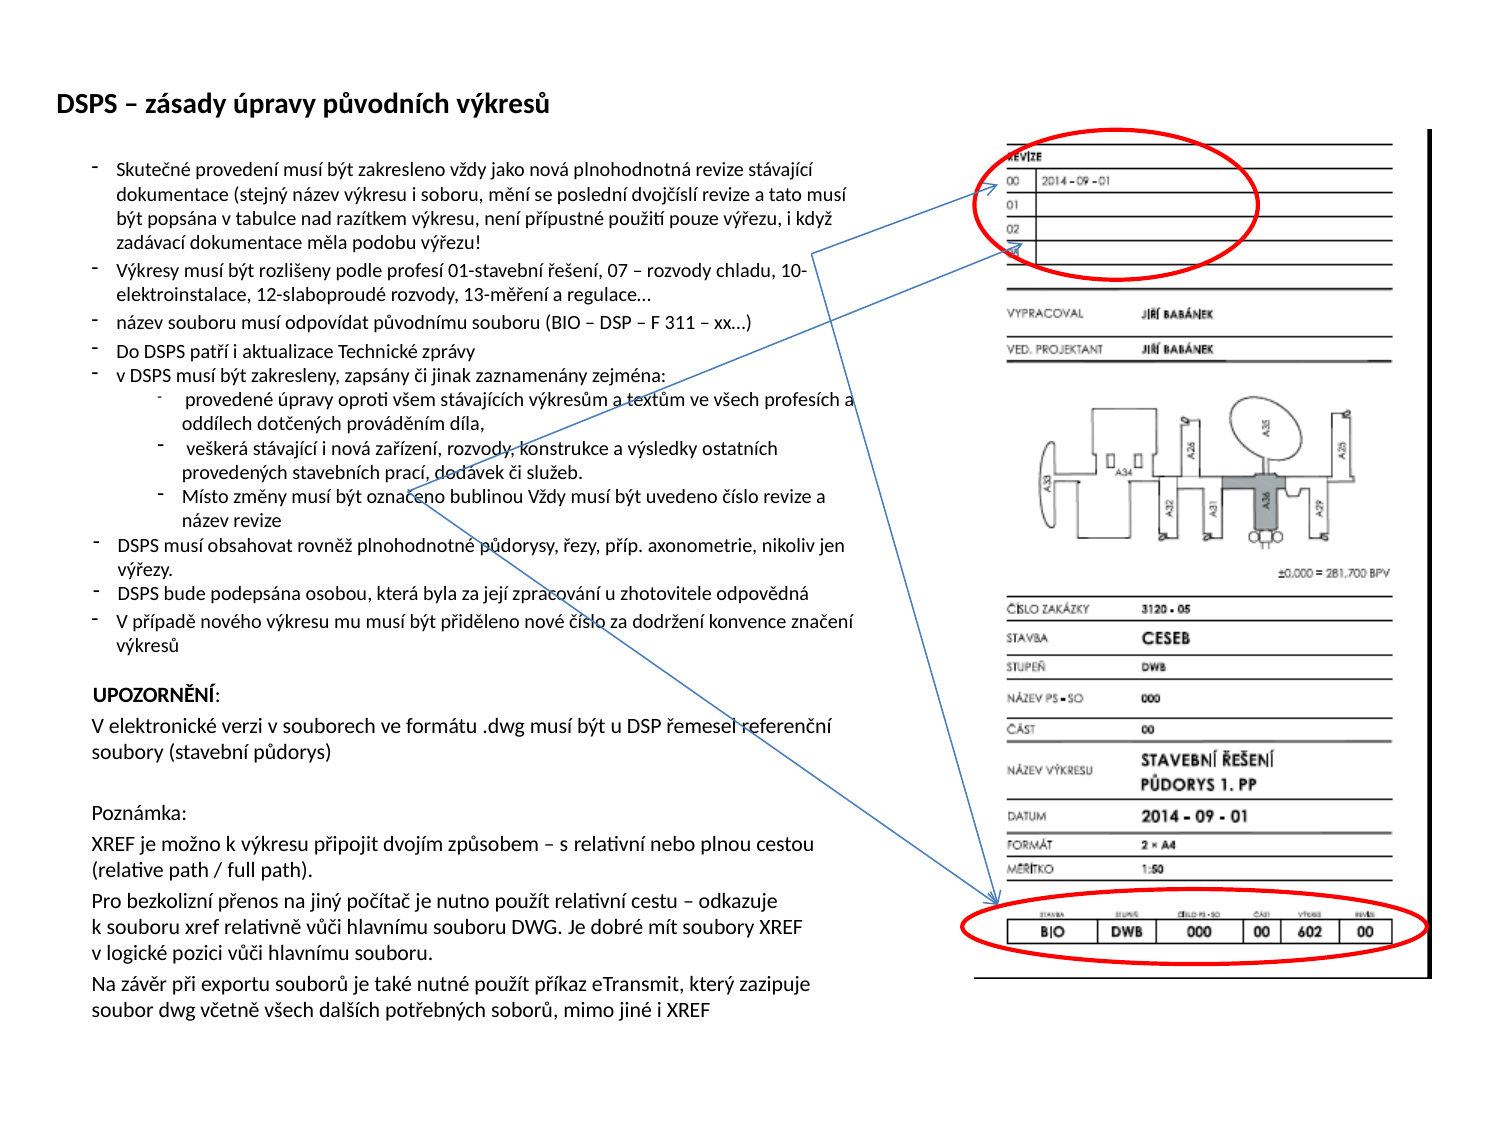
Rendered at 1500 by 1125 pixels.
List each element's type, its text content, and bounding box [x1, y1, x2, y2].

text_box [1004, 243, 1024, 492]
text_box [811, 262, 999, 906]
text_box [407, 243, 806, 492]
text_box [960, 915, 969, 939]
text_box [407, 499, 806, 906]
picture [974, 129, 1432, 979]
subtitle Skutečné provedení musí být zakresleno vždy jako nová plnohodnotná revize stávající dokumentace (stejný název výkresu i soboru, mění se poslední dvojčíslí revize a tato musí být popsána v tabulce nad razítkem výkresu, není přípustné použití pouze výřezu, i když zadávací dokumentace měla podobu výřezu! Výkresy musí být rozlišeny podle profesí 01-stavební řešení, 07 – rozvody chladu, 10-elektroinstalace, 12-slaboproudé rozvody, 13-měření a regulace… název souboru musí odpovídat původnímu souboru (BIO – DSP – F 311 – xx…) Do DSPS patří i aktualizace Technické zprávy v DSPS musí být zakresleny, zapsány či jinak zaznamenány zejména: provedené úpravy oproti všem stávajících výkresům a textům ve všech profesích a oddílech dotčených prováděním díla, veškerá stávající i nová zařízení, rozvody, konstrukce a výsledky ostatních provedených stavebních prací, dodávek či služeb. Místo změny musí být označeno bublinou Vždy musí být uvedeno číslo revize a název revize DSPS musí obsahovat rovněž plnohodnotné půdorysy, řezy, příp. axonometrie, nikoliv jen výřezy. DSPS bude podepsána osobou, která byla za její zpracování u zhotovitele odpovědná V případě nového výkresu mu musí být přiděleno nové číslo za dodržení konvence značení výkresů UPOZORNĚNÍ: V elektronické verzi v souborech ve formátu .dwg musí být u DSP řemesel referenční soubory (stavební půdorys) Poznámka: XREF je možno k výkresu připojit dvojím způsobem – s relativní nebo plnou cestou (relative path / full path). Pro bezkolizní přenos na jiný počítač je nutno použít relativní cestu – odkazuje k souboru xref relativně vůči hlavnímu souboru DWG. Je dobré mít soubory XREF v logické pozici vůči hlavnímu souboru. Na závěr při exportu souborů je také nutné použít příkaz eTransmit, který zazipuje soubor dwg včetně všech dalších potřebných soborů, mimo jiné i XREF [76, 149, 880, 1035]
title DSPS – zásady úpravy původních výkresů [41, 66, 1317, 138]
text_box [811, 184, 999, 254]
